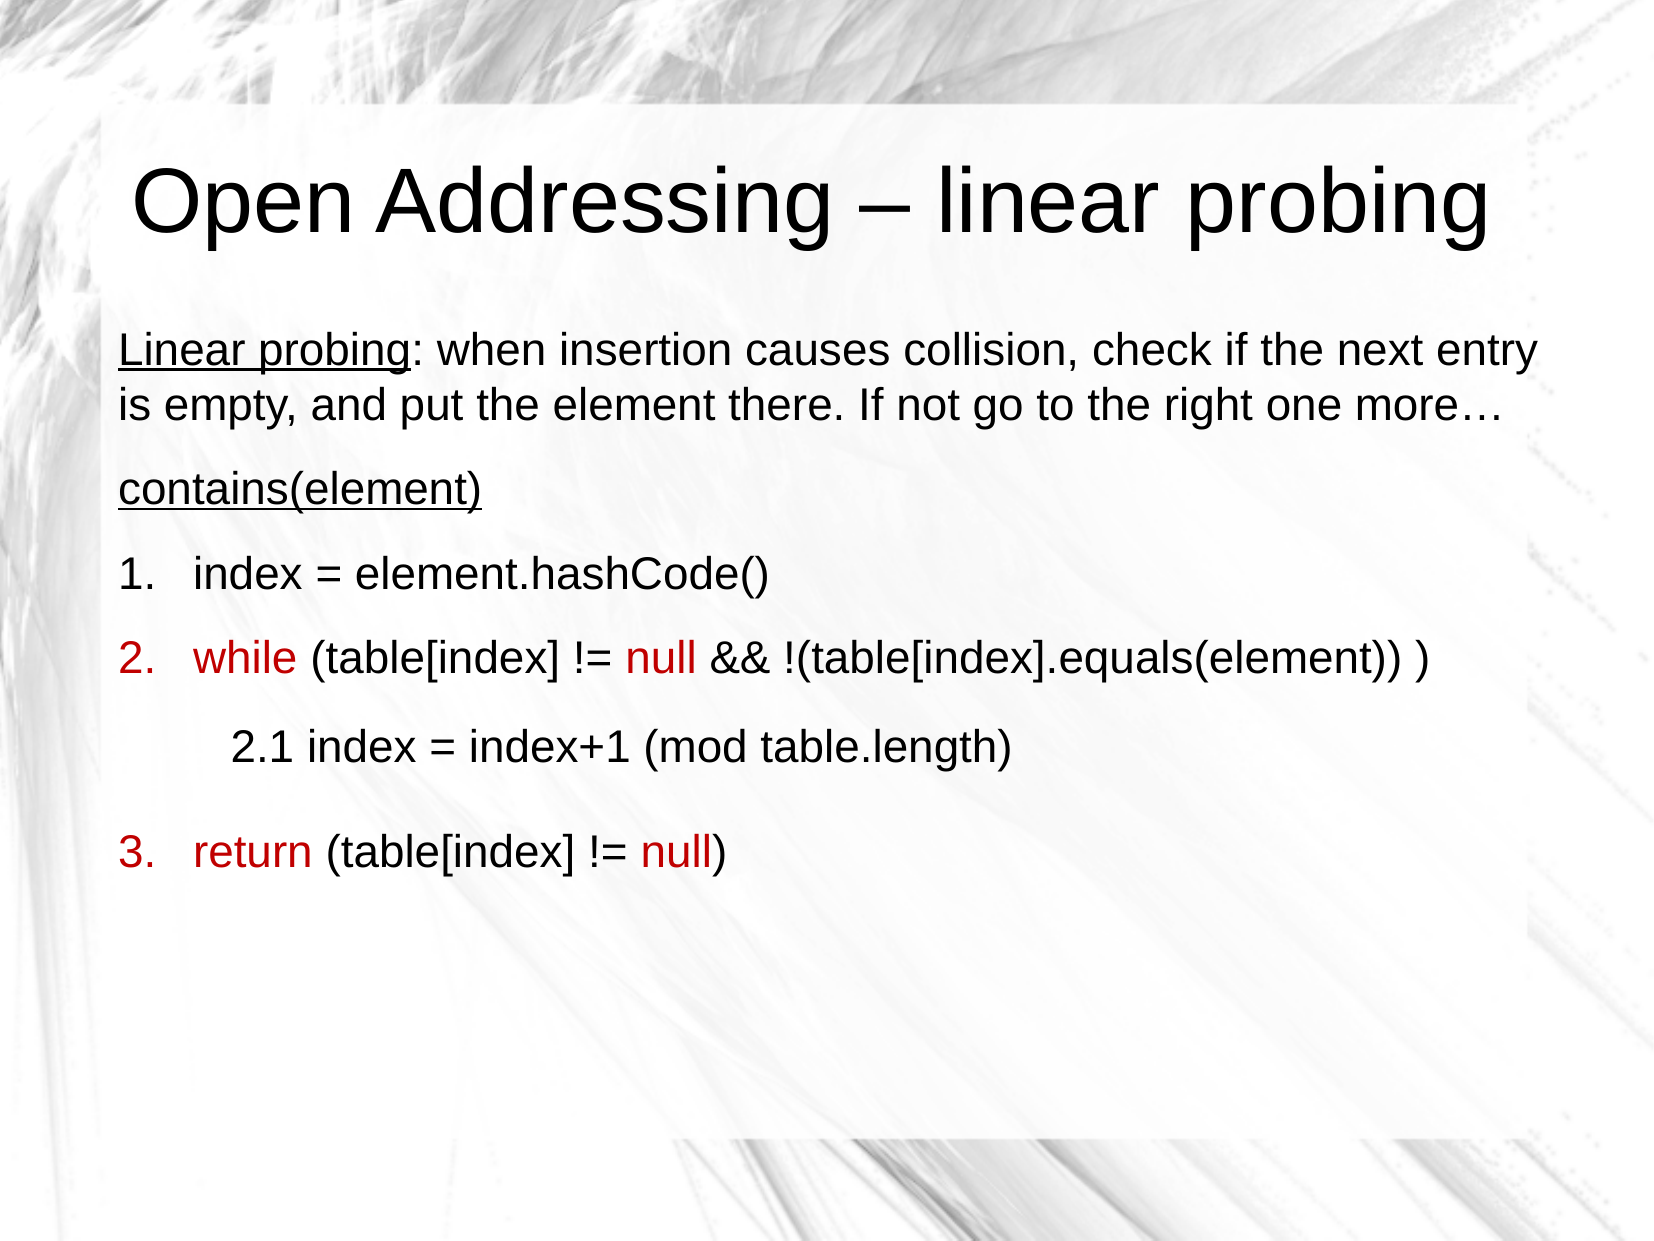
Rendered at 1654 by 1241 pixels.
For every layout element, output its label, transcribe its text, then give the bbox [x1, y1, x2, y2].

title Open Addressing – linear probing [118, 112, 1506, 281]
list Linear probing: when insertion causes collision, check if the next entry is empty, and put the element there. If not go to the right one more… contains(element) index = element.hashCode() while (table[index] != null && !(table[index].equals(element)) ) 2.1 index = index+1 (mod table.length) return (table[index] != null) [118, 319, 1571, 1102]
picture [0, 0, 1654, 1241]
